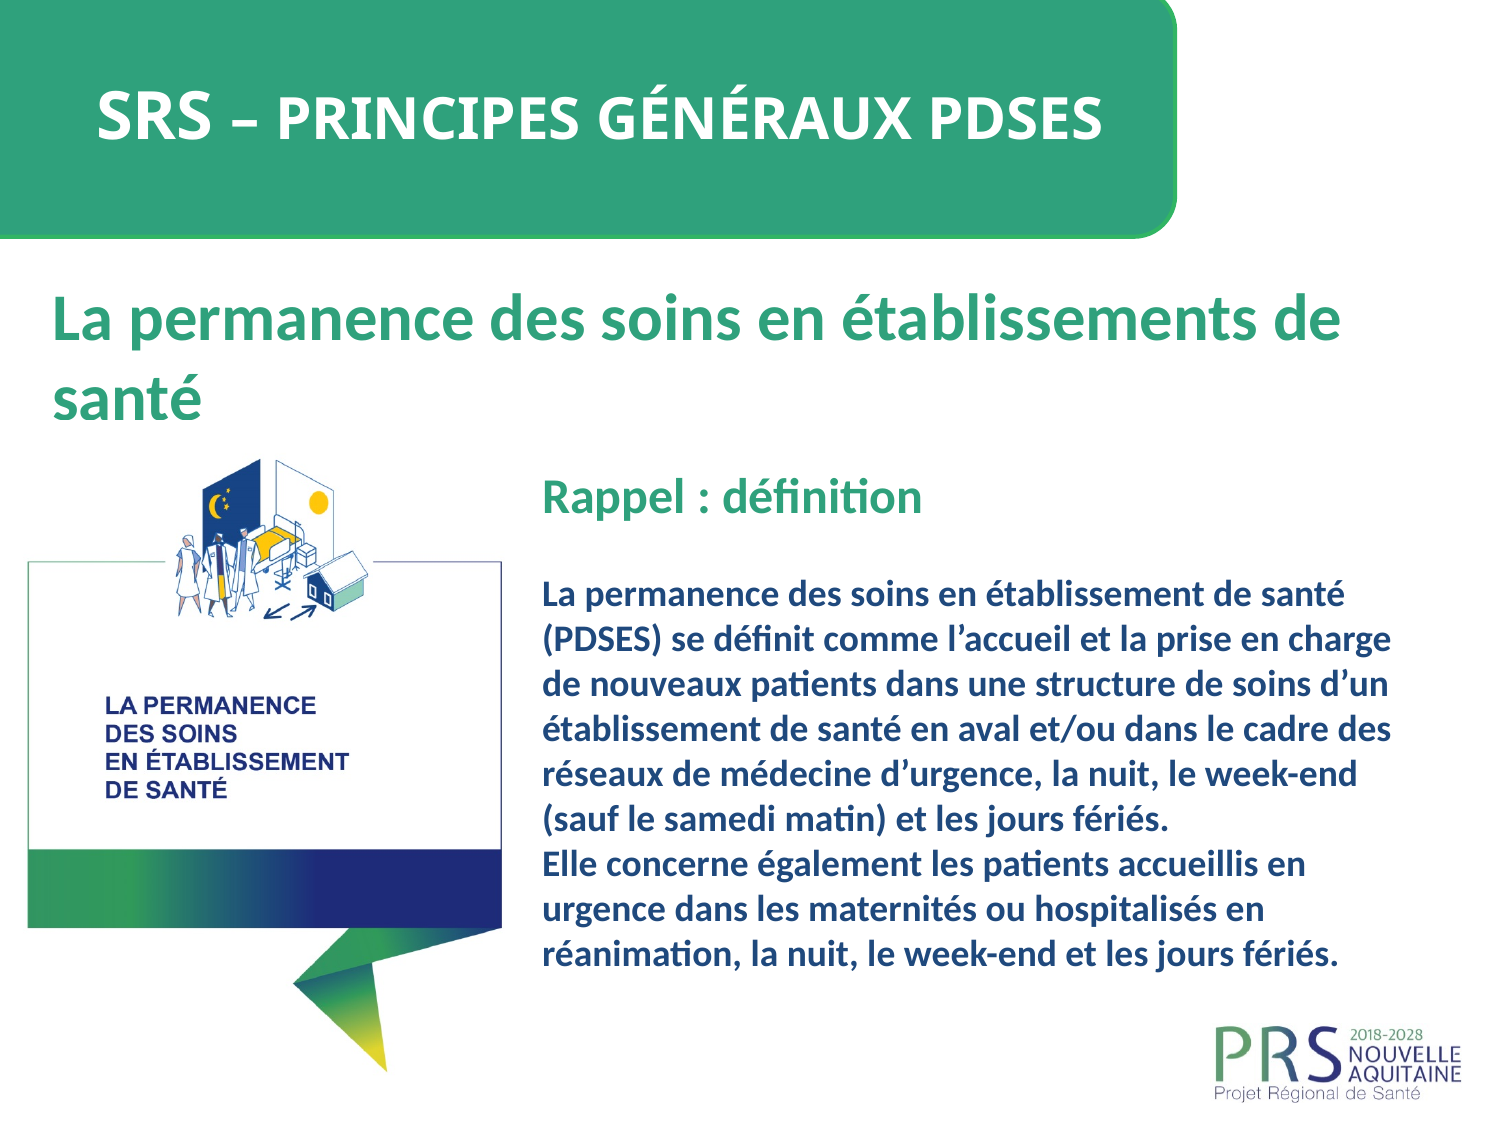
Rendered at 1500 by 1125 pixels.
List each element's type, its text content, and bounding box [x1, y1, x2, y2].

list La permanence des soins en établissements de santé [37, 219, 1471, 519]
text_box Rappel : définition La permanence des soins en établissement de santé (PDSES) se définit comme l’accueil et la prise en charge de nouveaux patients dans une structure de soins d’un établissement de santé en aval et/ou dans le cadre des réseaux de médecine d’urgence, la nuit, le week-end (sauf le samedi matin) et les jours fériés. Elle concerne également les patients accueillis en urgence dans les maternités ou hospitalisés en réanimation, la nuit, le week-end et les jours fériés. [533, 456, 1437, 981]
text_box SRS – Principes généraux PDSES [29, 19, 1415, 207]
text_box [0, 0, 1176, 239]
picture [1210, 1023, 1466, 1103]
picture [1, 420, 528, 1125]
